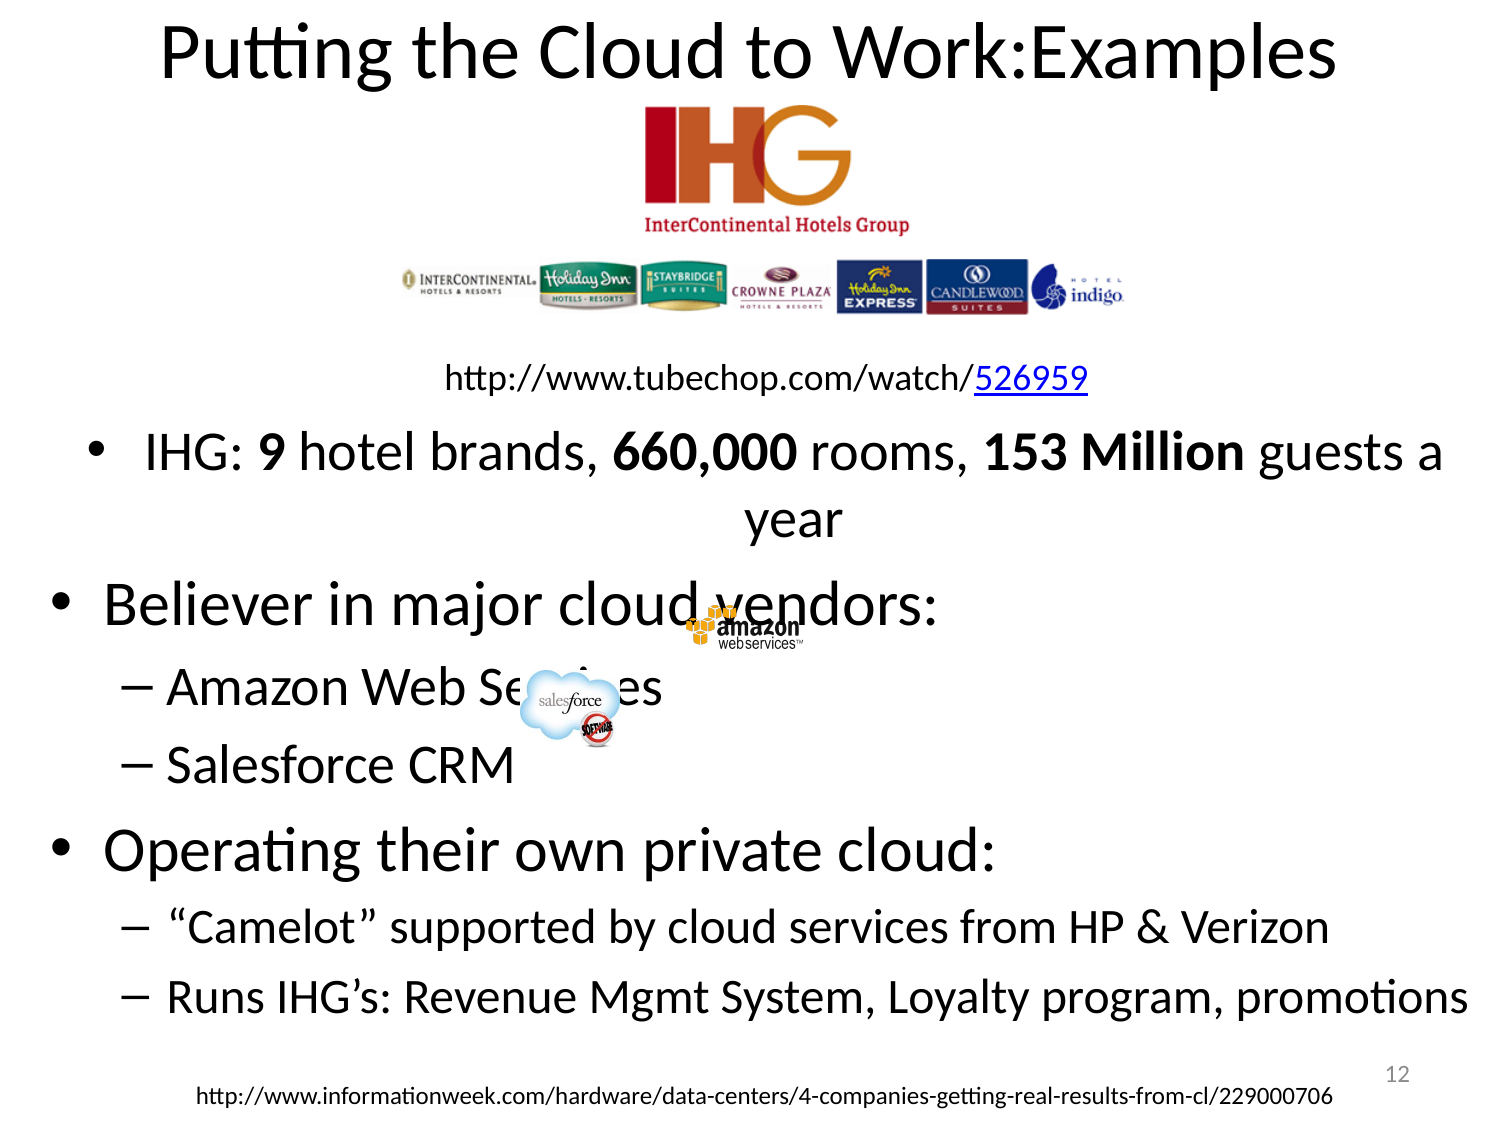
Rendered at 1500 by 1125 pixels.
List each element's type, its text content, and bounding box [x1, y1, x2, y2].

list IHG: 9 hotel brands, 660,000 rooms, 153 Million guests a year Believer in major cloud vendors: Amazon Web Services Salesforce CRM Operating their own private cloud: “Camelot” supported by cloud services from HP & Verizon Runs IHG’s: Revenue Mgmt System, Loyalty program, promotions [34, 406, 1500, 1095]
picture [519, 670, 620, 749]
picture [402, 105, 1125, 347]
slide_number 12 [1074, 1042, 1425, 1103]
picture [686, 605, 804, 650]
text_box http://www.informationweek.com/hardware/data-centers/4-companies-getting-real-results-from-cl/229000706 [181, 1071, 1453, 1117]
title Putting the Cloud to Work:Examples [75, 0, 1425, 141]
text_box http://www.tubechop.com/watch/526959 [181, 345, 1352, 406]
